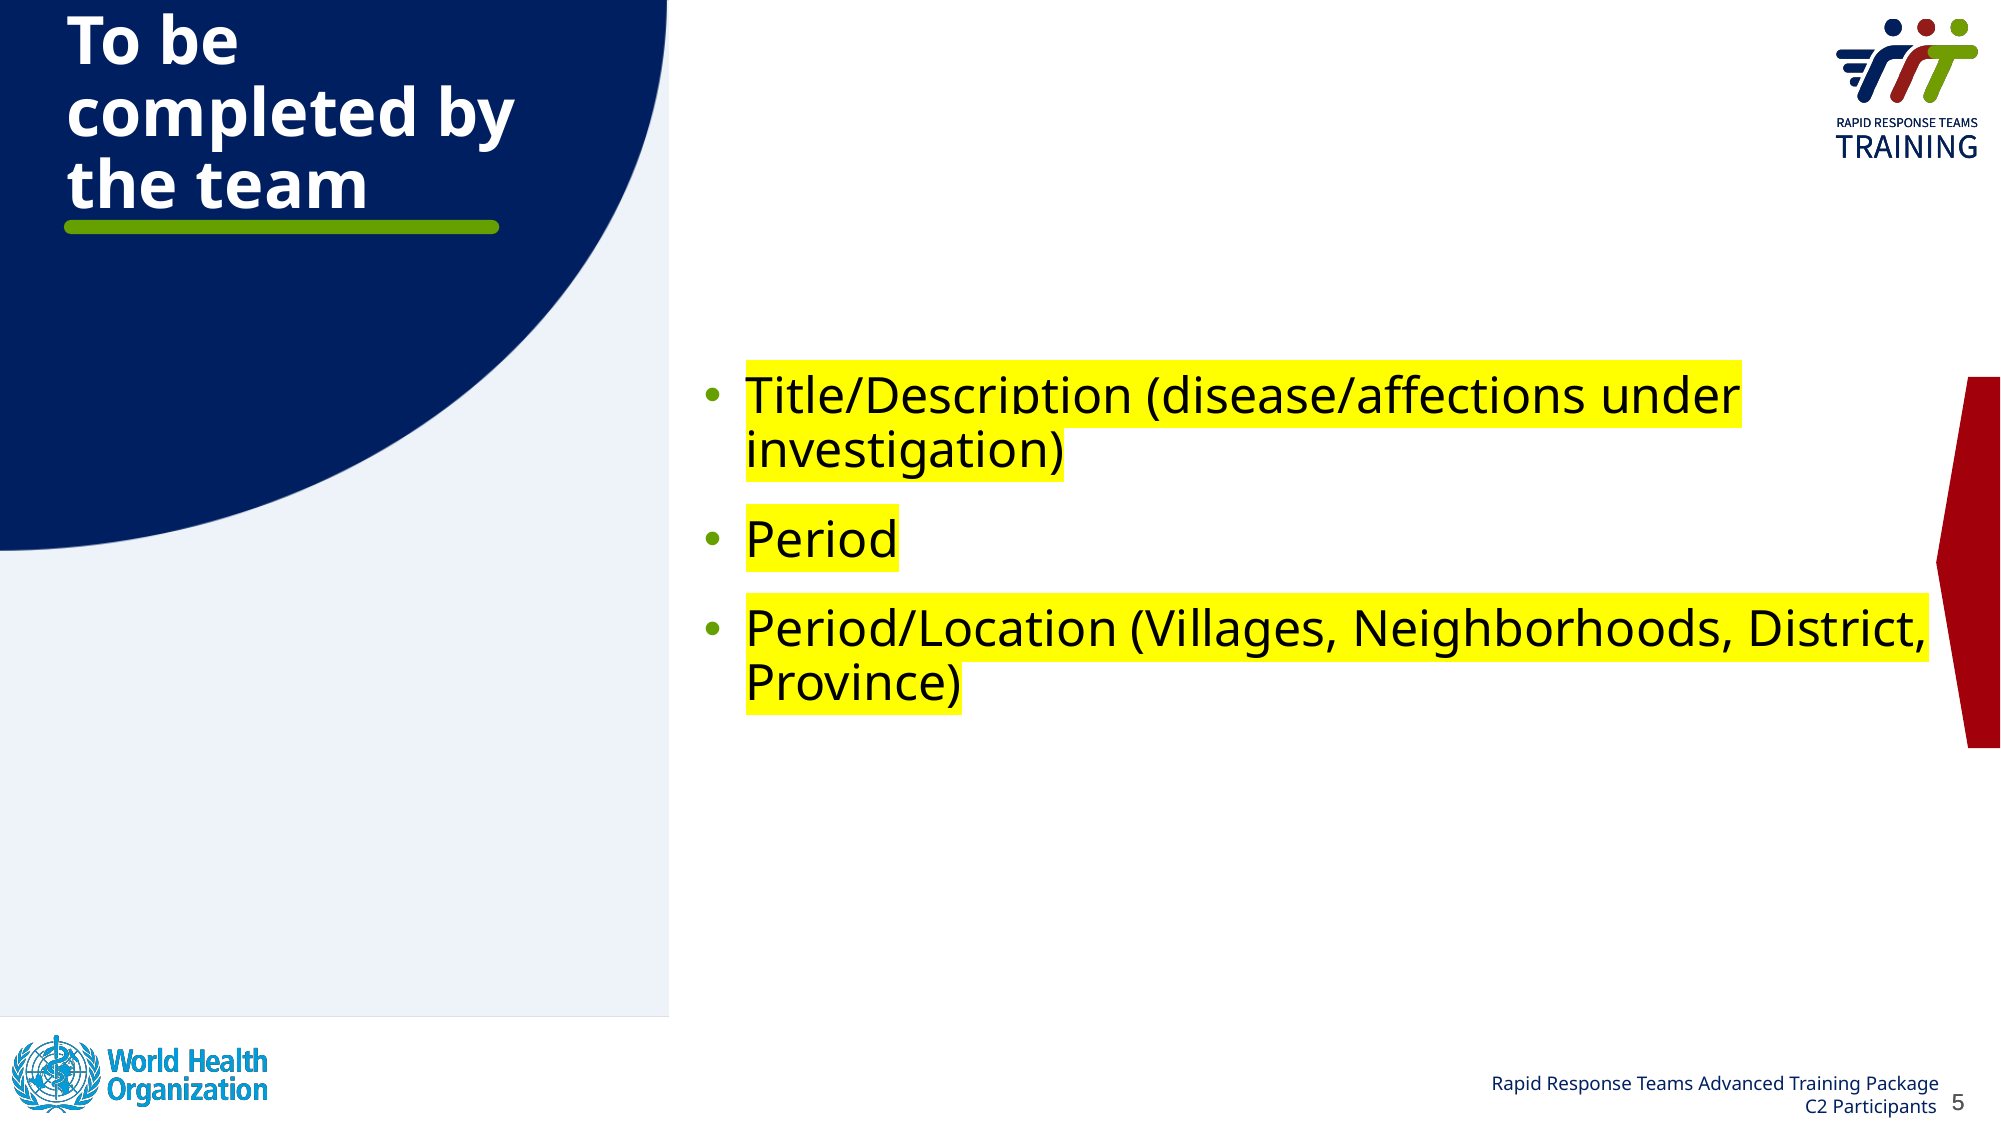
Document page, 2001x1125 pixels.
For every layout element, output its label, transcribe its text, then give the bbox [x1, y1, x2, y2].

picture [46, 1056, 54, 1062]
picture [12, 1083, 48, 1113]
picture [71, 1053, 90, 1091]
picture [34, 1054, 43, 1078]
picture [24, 1054, 36, 1087]
picture [50, 1108, 62, 1113]
picture [40, 1062, 47, 1070]
picture [59, 1035, 267, 1113]
list Title/Description (disease/affections under investigation) Period Period/Location (Villages, Neighborhoods, District, Province) [695, 85, 1970, 997]
picture [12, 1035, 54, 1068]
picture [30, 1083, 37, 1091]
picture [1835, 19, 1978, 167]
picture [0, 0, 669, 1018]
picture [22, 1062, 26, 1077]
picture [36, 1088, 78, 1105]
title To be completed by the team [58, 0, 595, 274]
